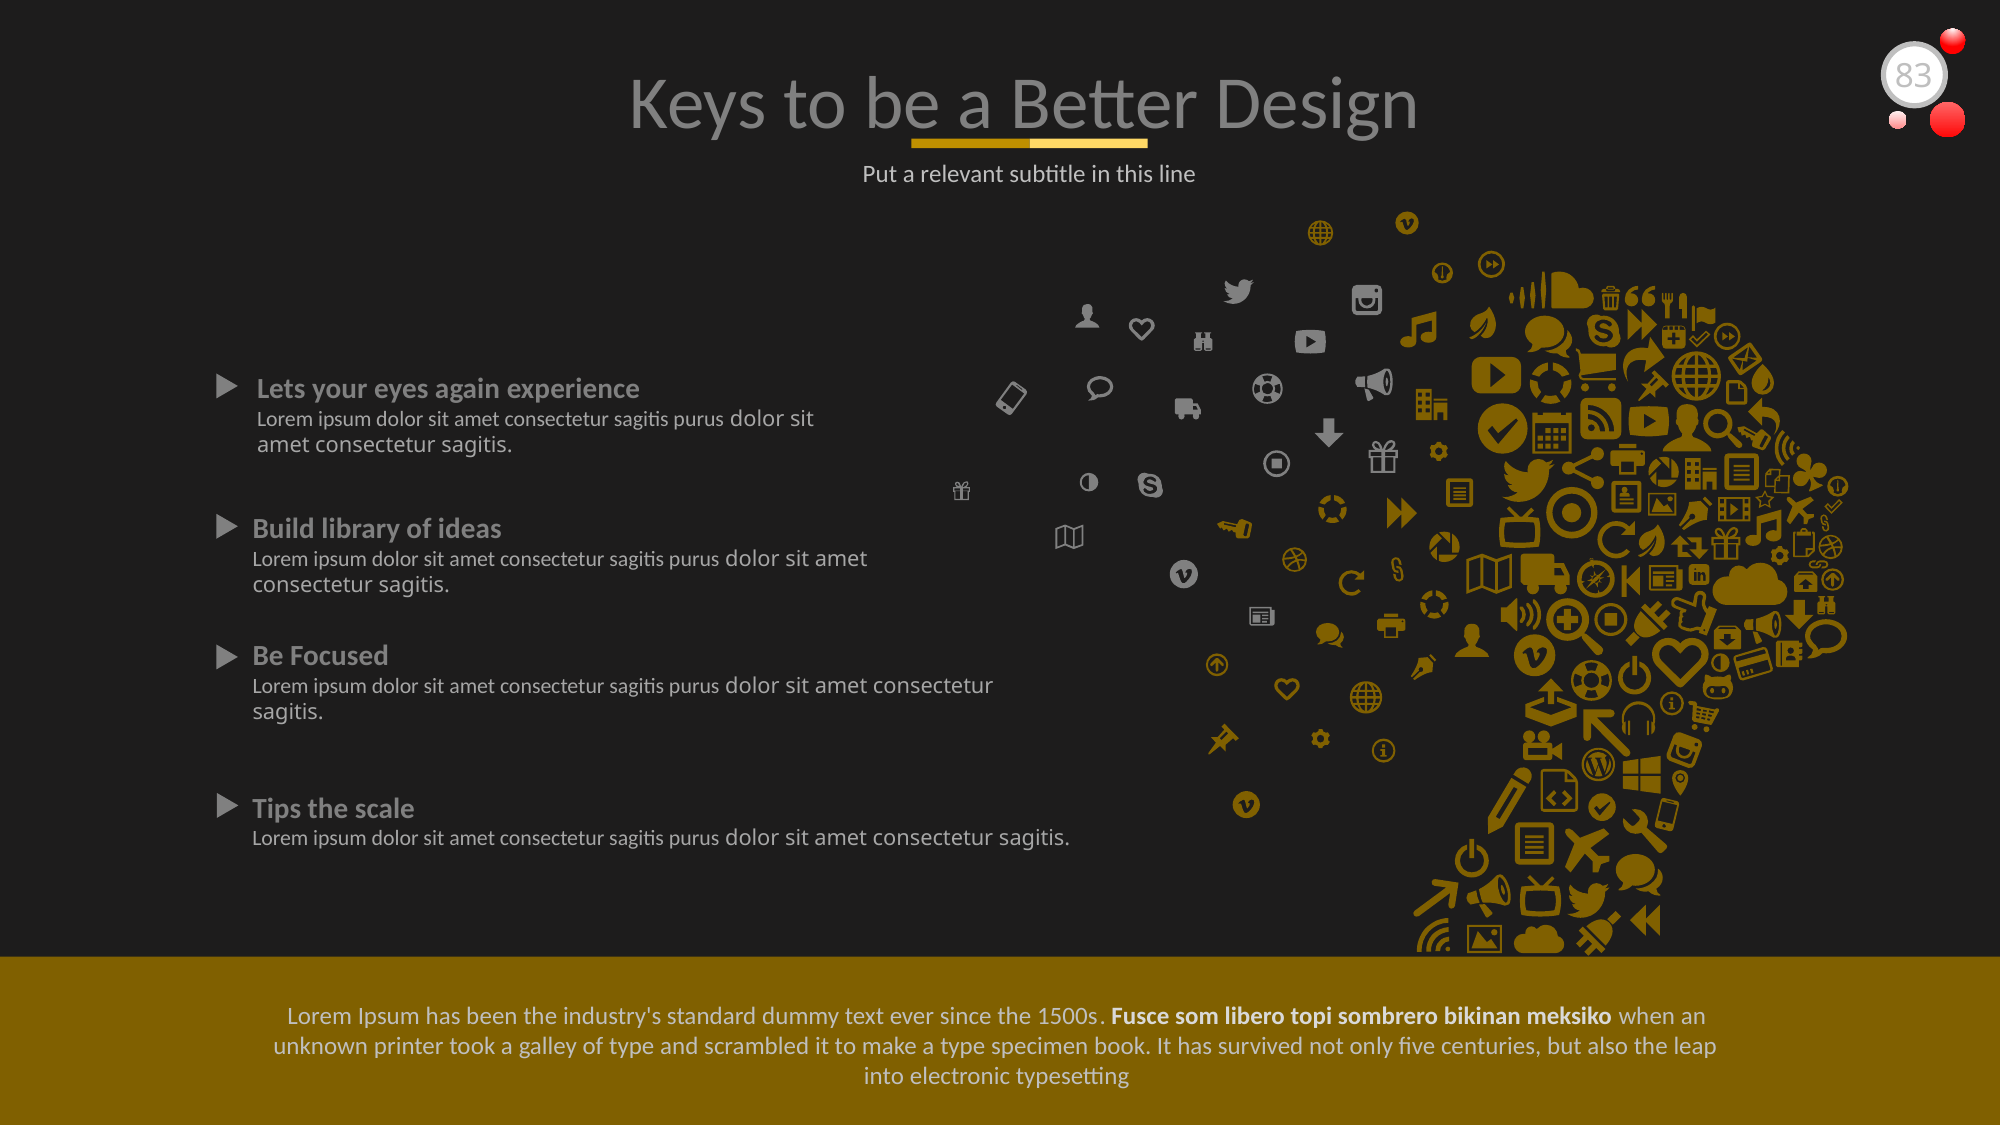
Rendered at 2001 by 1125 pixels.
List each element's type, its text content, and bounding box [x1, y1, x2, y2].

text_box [1876, 28, 1966, 138]
text_box [0, 956, 2000, 1125]
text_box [1205, 211, 1849, 956]
text_box [215, 642, 237, 672]
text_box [911, 138, 1148, 149]
text_box [215, 371, 240, 401]
text_box Build library of ideas Lorem ipsum dolor sit amet consectetur sagitis purus dolor sit amet consectetur sagitis. [237, 498, 919, 609]
text_box [215, 511, 237, 541]
text_box Be Focused Lorem ipsum dolor sit amet consectetur sagitis purus dolor sit amet consectetur sagitis. [237, 624, 1015, 736]
text_box Tips the scale Lorem ipsum dolor sit amet consectetur sagitis purus dolor sit amet consectetur sagitis. [237, 764, 1161, 875]
text_box Put a relevant subtitle in this line [792, 142, 1267, 202]
text_box Lorem Ipsum has been the industry's standard dummy text ever since the 1500s. Fusce som libero topi sombrero bikinan meksiko when an unknown printer took a galley of type and scrambled it to make a type specimen book. It has survived not only five centuries, but also the leap into electronic typesetting [247, 991, 1746, 1100]
text_box [215, 791, 237, 820]
text_box Lets your eyes again experience Lorem ipsum dolor sit amet consectetur sagitis purus dolor sit amet consectetur sagitis. [242, 357, 855, 468]
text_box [953, 279, 1205, 626]
text_box Keys to be a Better Design [597, 1, 1454, 152]
